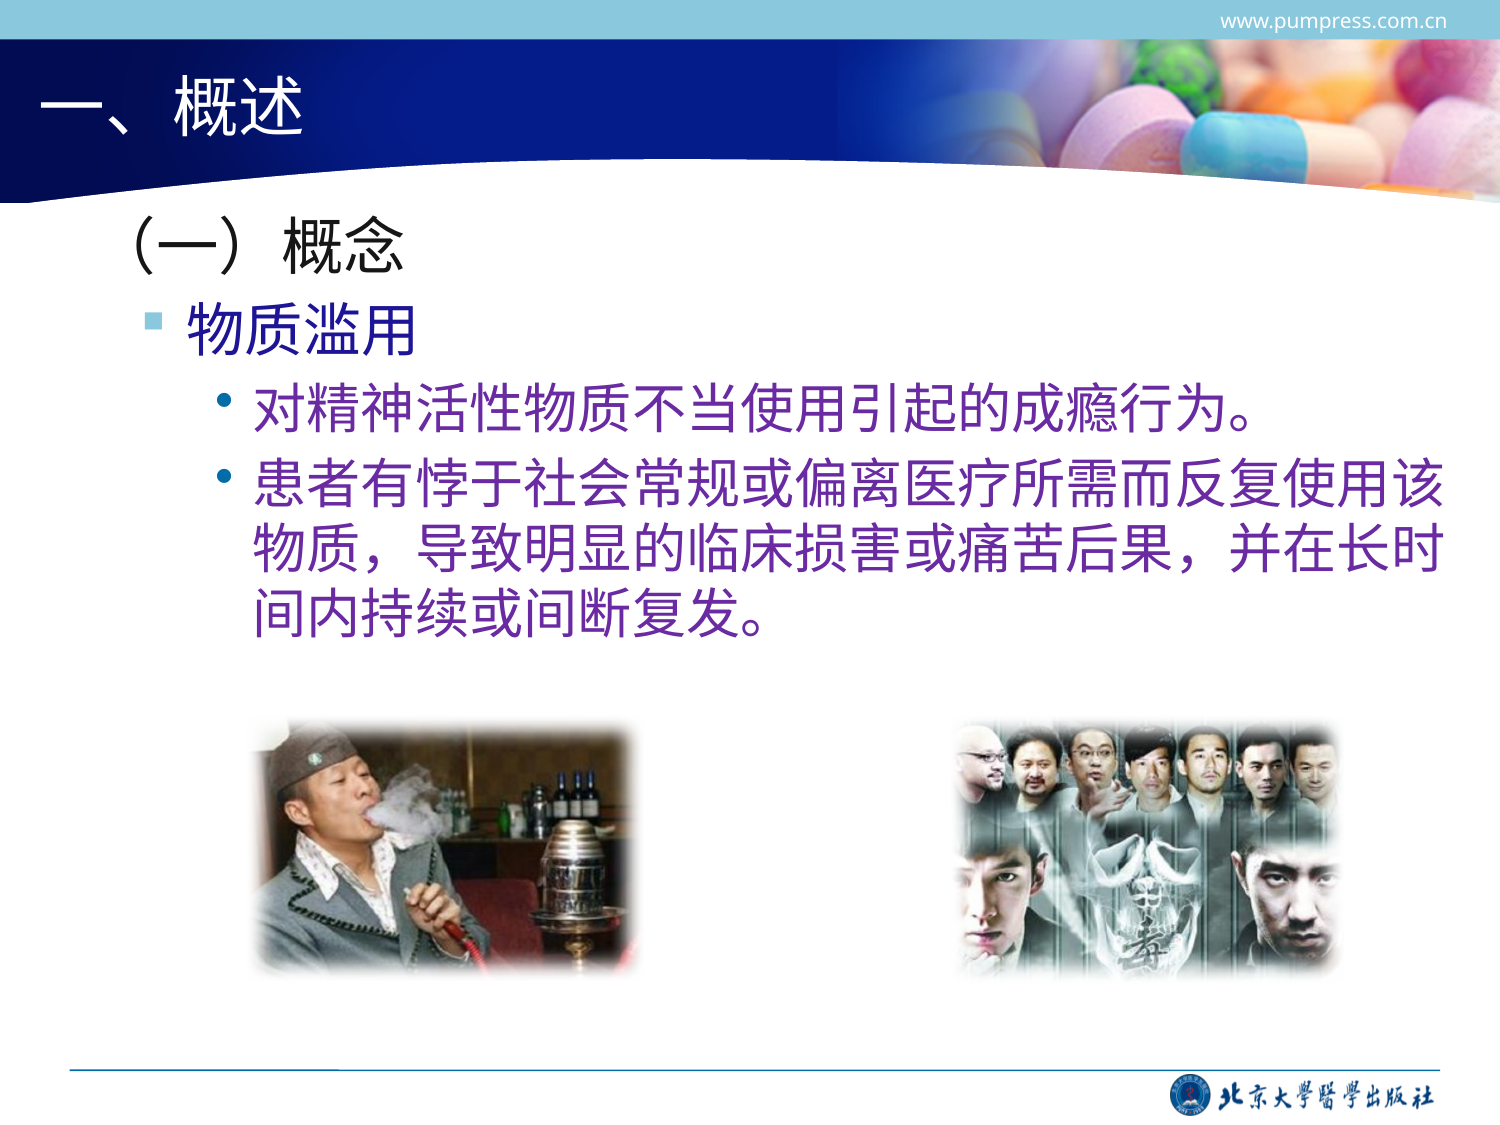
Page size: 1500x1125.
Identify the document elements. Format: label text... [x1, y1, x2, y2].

picture [0, 40, 1500, 203]
picture [948, 714, 1346, 985]
picture [245, 714, 645, 983]
list （一）概念 物质滥用 对精神活性物质不当使用引起的成瘾行为。 患者有悖于社会常规或偏离医疗所需而反复使用该物质，导致明显的临床损害或痛苦后果，并在长时间内持续或间断复发。 [49, 198, 1463, 1026]
title 一、概述 [23, 58, 1349, 152]
picture [1170, 1074, 1436, 1118]
slide_number www.pumpress.com.cn [1024, 0, 1463, 38]
